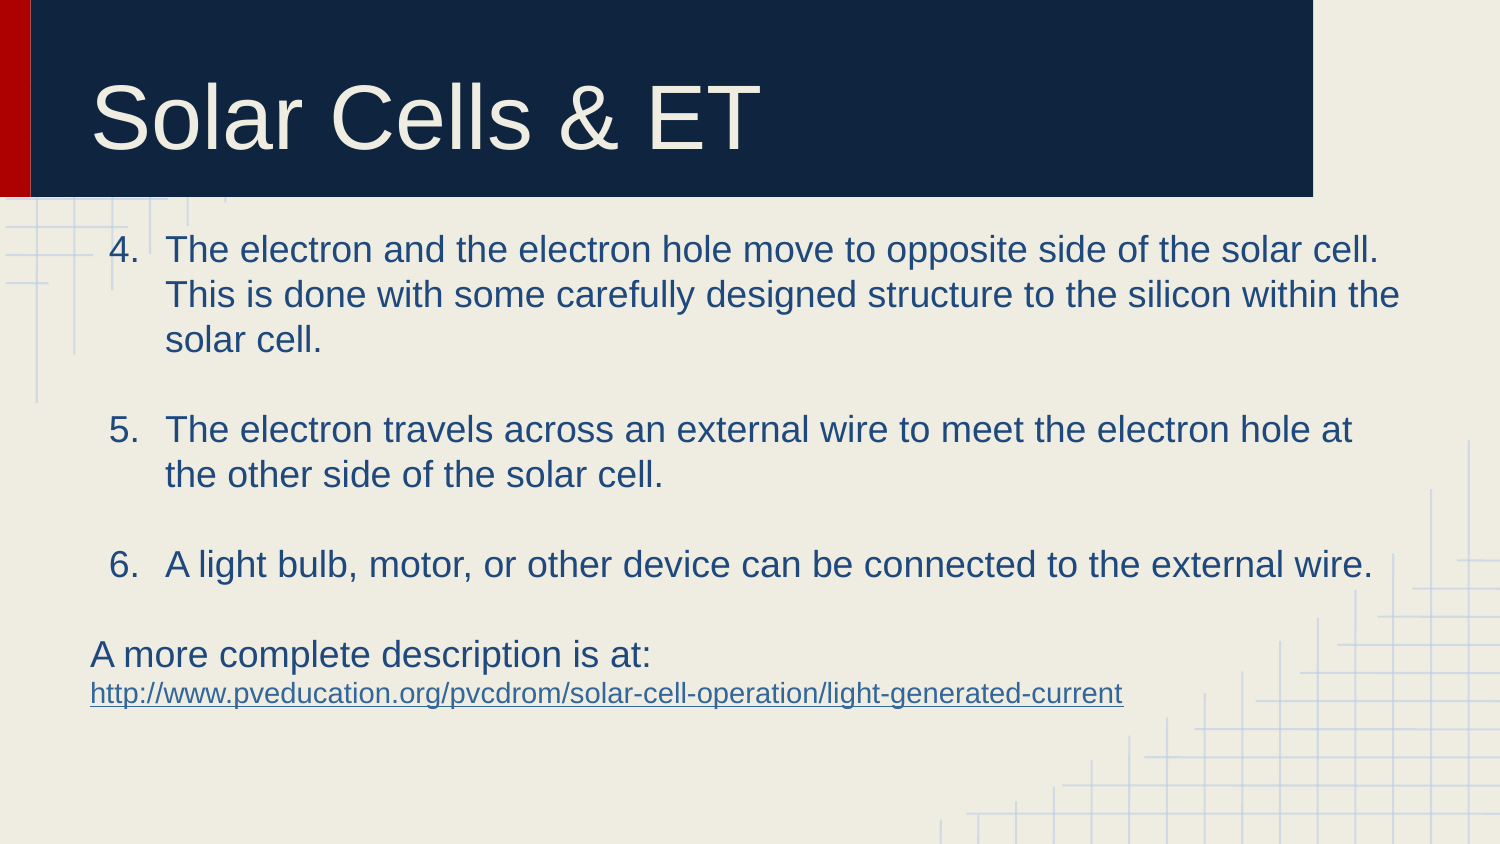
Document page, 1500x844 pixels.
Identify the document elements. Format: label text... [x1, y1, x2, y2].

title Solar Cells & ET [75, 11, 1276, 183]
list The electron and the electron hole move to opposite side of the solar cell. This is done with some carefully designed structure to the silicon within the solar cell. The electron travels across an external wire to meet the electron hole at the other side of the solar cell. A light bulb, motor, or other device can be connected to the external wire. A more complete description is at: http://www.pveducation.org/pvcdrom/solar-cell-operation/light-generated-current [75, 209, 1425, 725]
